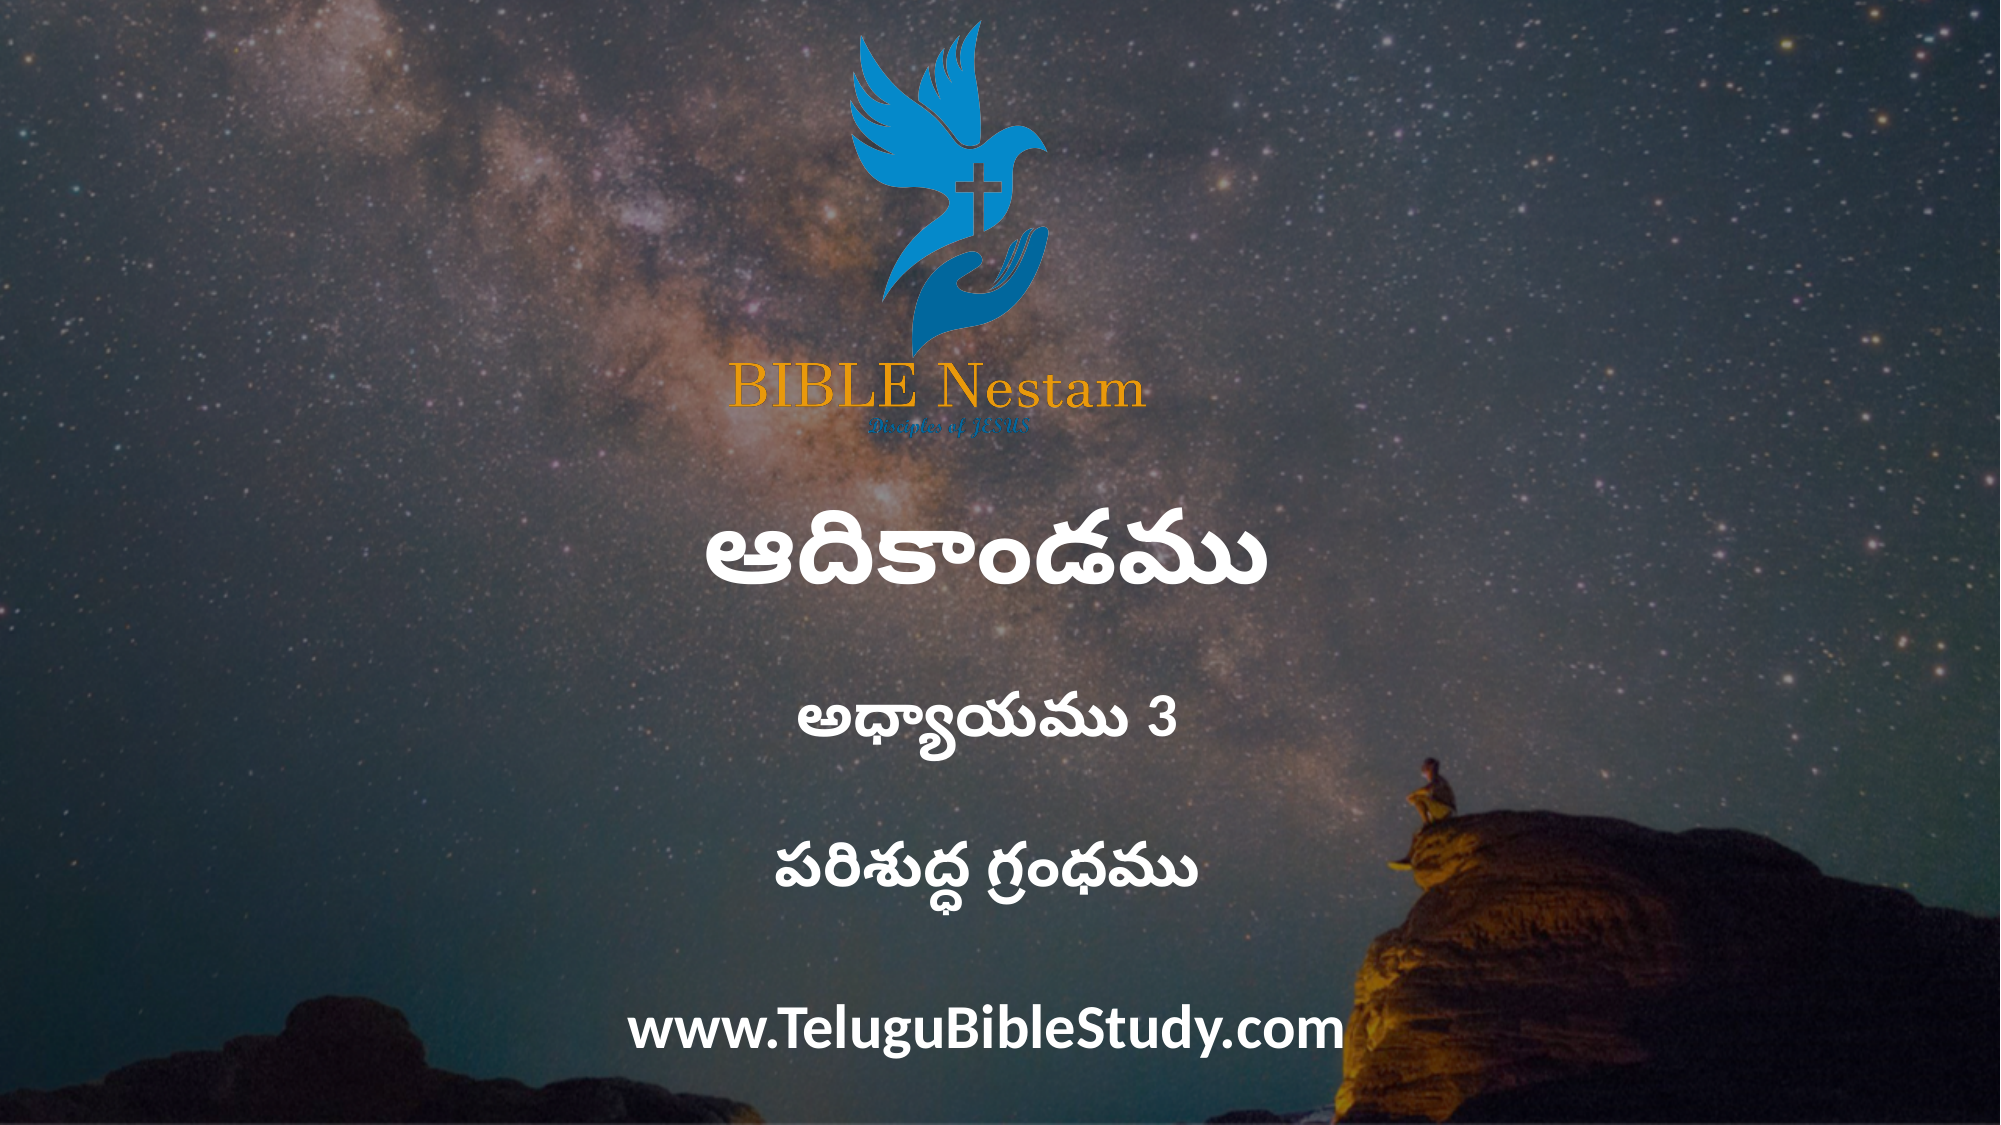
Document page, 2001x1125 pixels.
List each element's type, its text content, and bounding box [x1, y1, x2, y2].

subtitle అధ్యాయము 3 పరిశుద్ధ గ్రంధము www.TeluguBibleStudy.com [50, 666, 1925, 1084]
picture [0, 0, 2000, 1125]
title ఆదికాండము [50, 437, 1925, 646]
